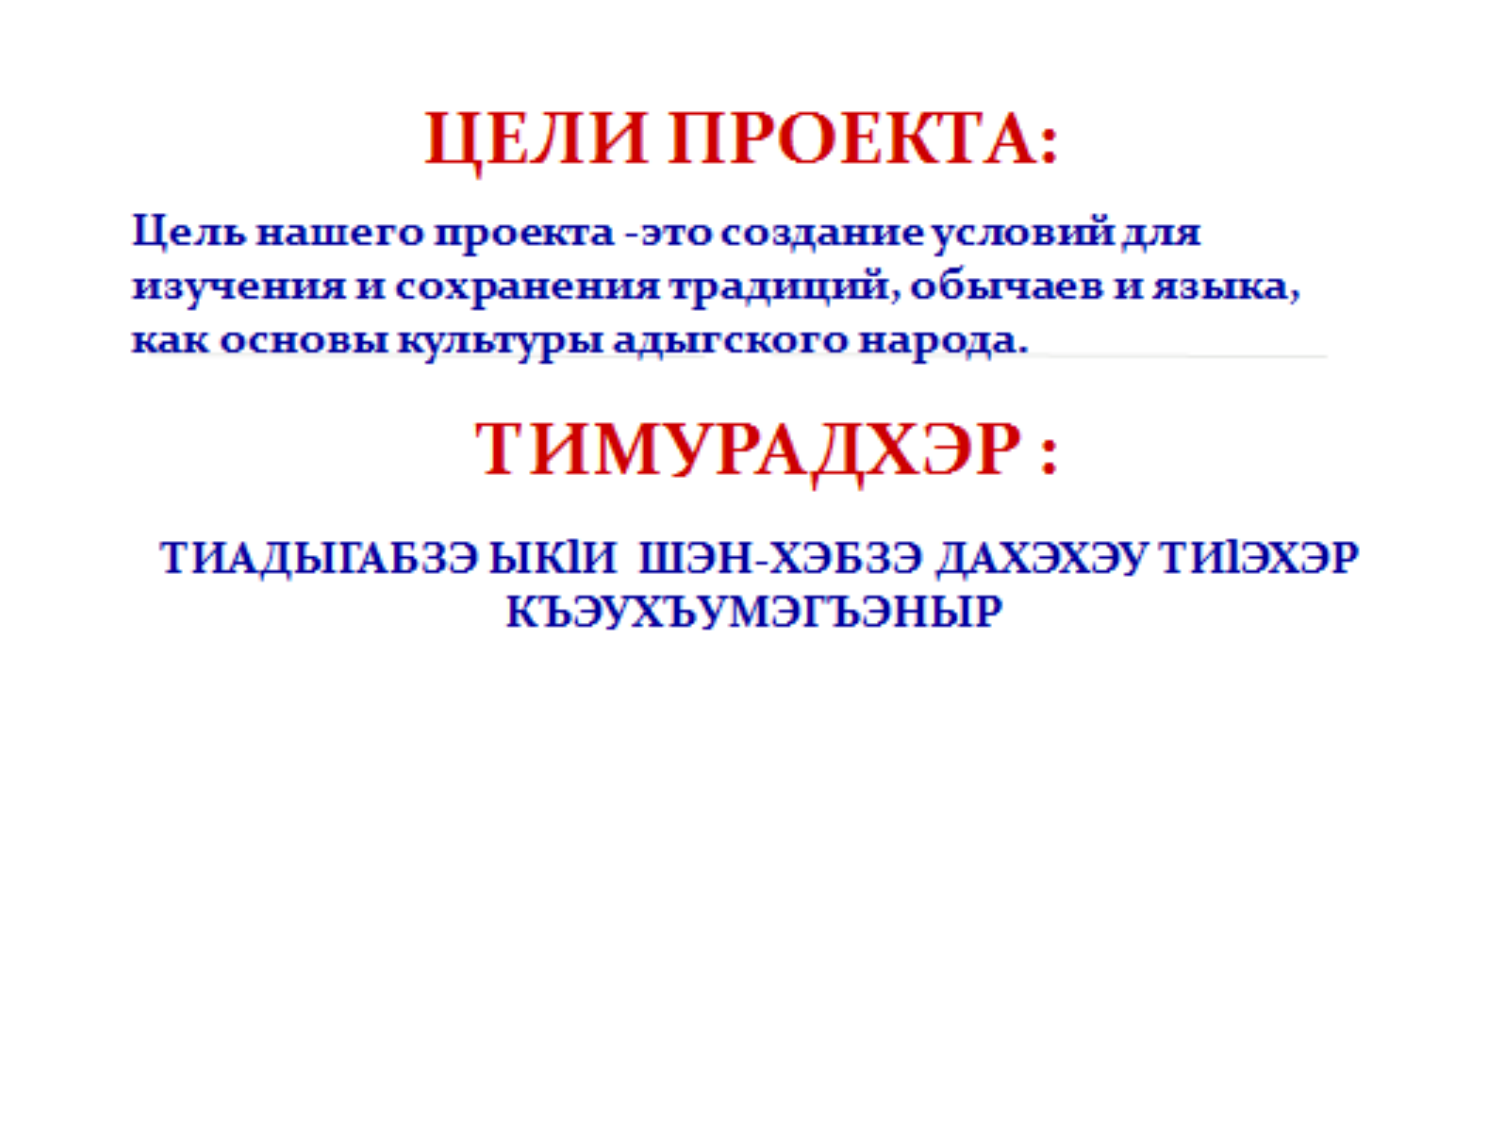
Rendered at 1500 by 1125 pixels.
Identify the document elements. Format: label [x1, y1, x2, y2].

picture [64, 31, 1422, 1050]
